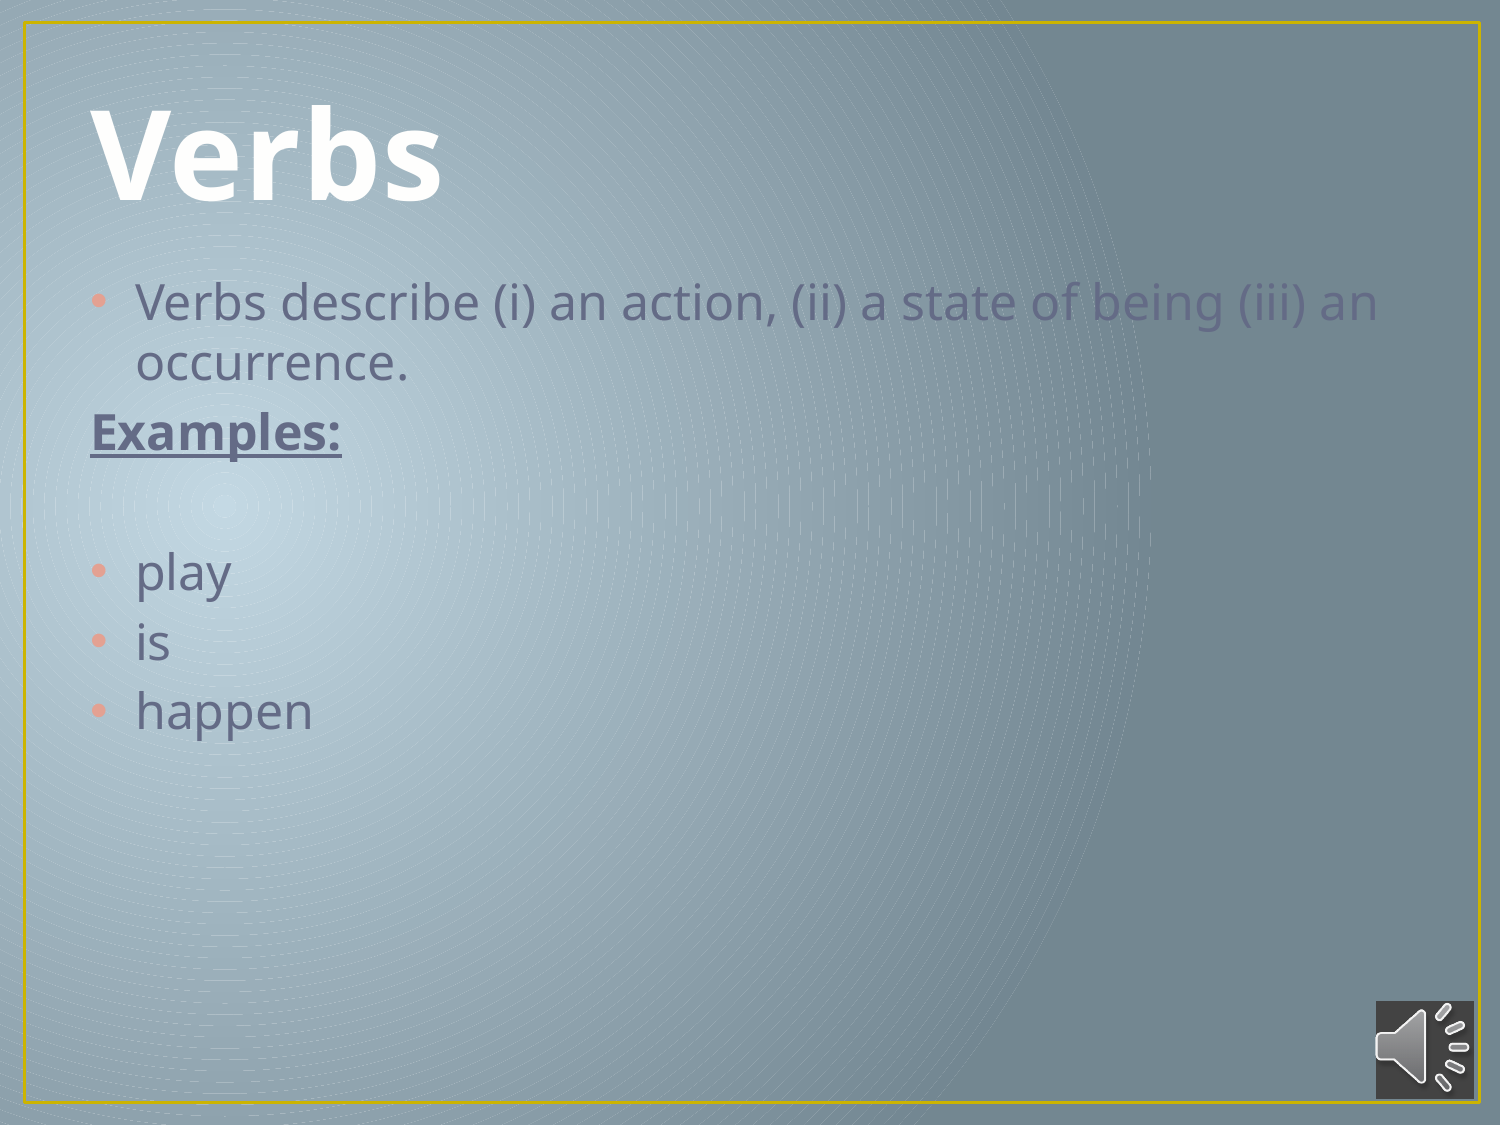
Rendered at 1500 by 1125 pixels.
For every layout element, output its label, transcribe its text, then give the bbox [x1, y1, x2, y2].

title Verbs [75, 45, 1425, 233]
picture [1374, 999, 1476, 1101]
list Verbs describe (i) an action, (ii) a state of being (iii) an occurrence. Examples: play is happen [75, 262, 1425, 1005]
